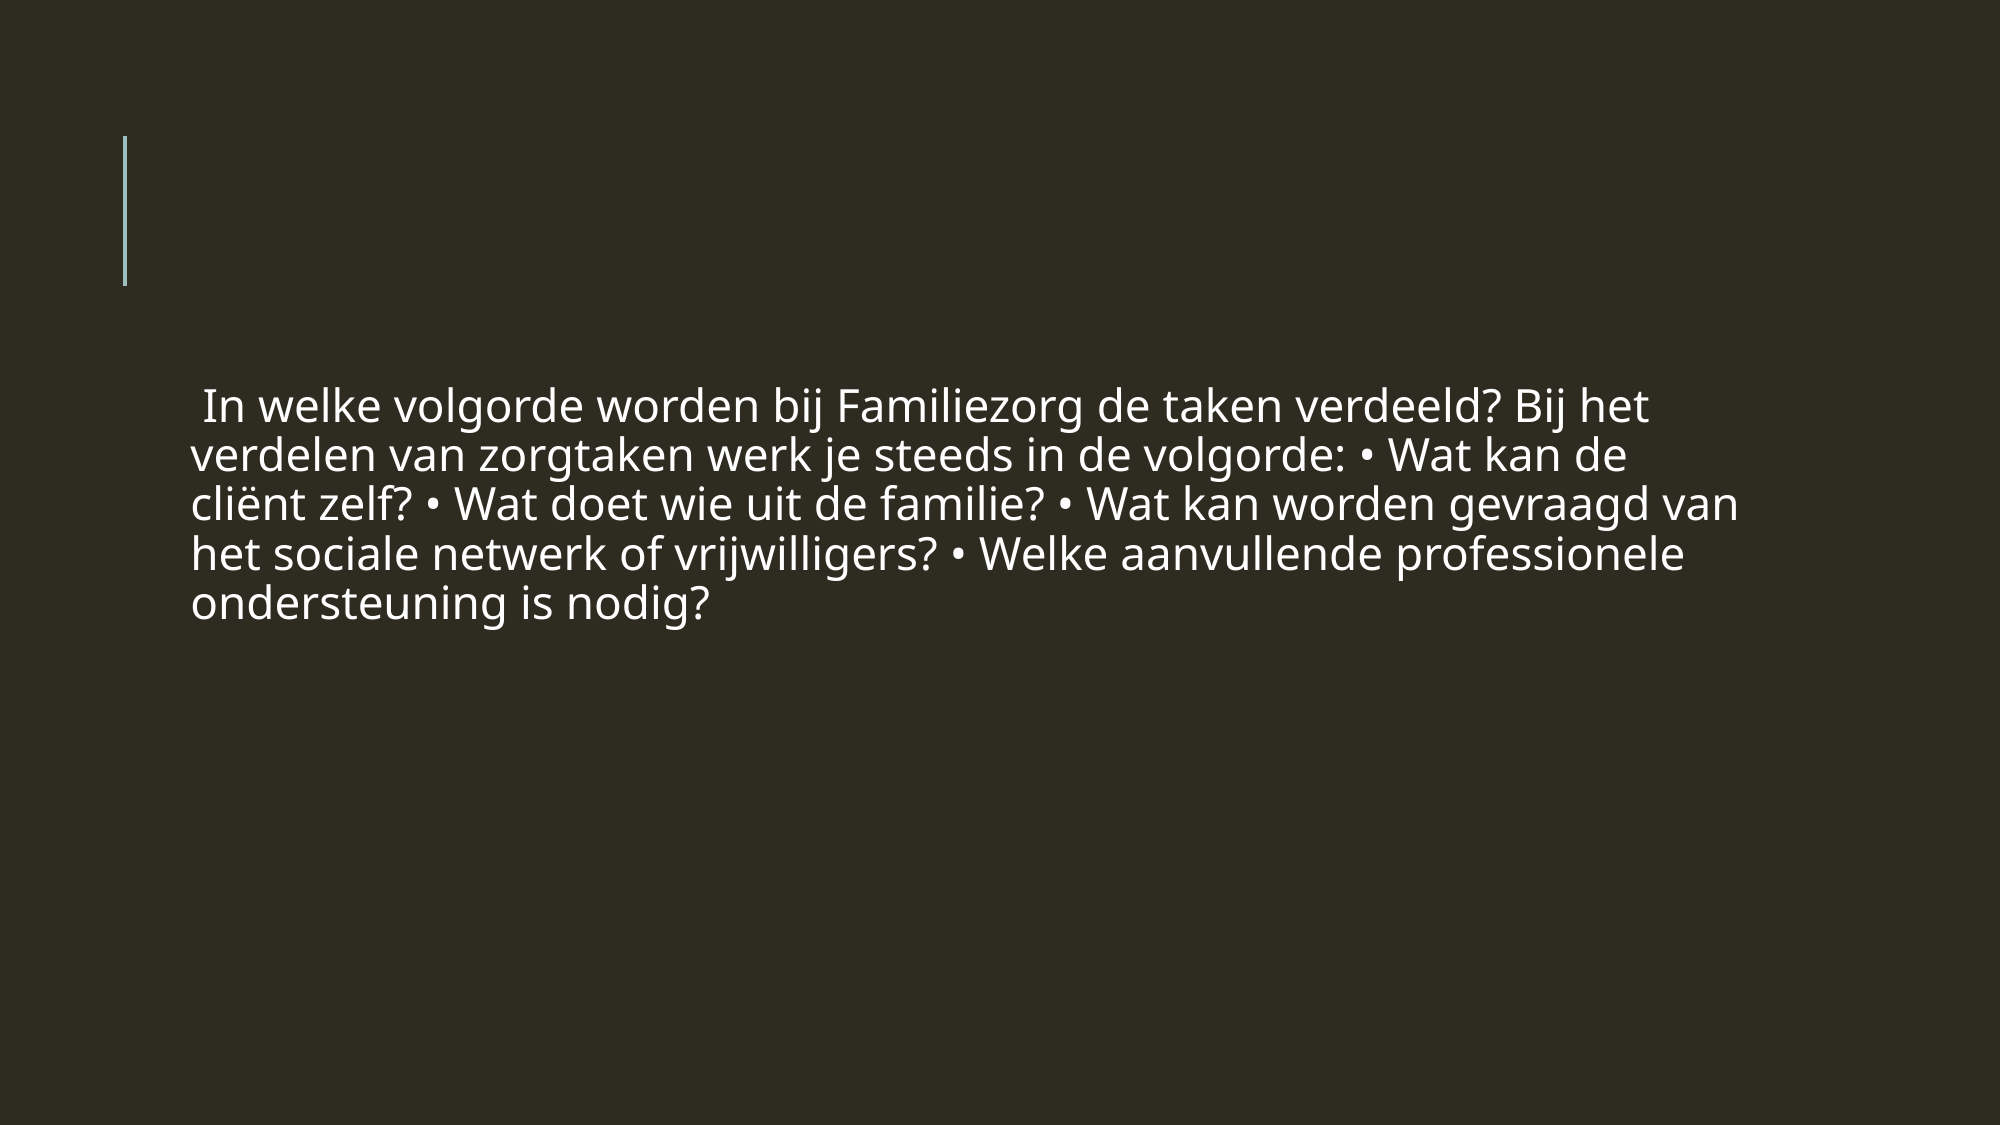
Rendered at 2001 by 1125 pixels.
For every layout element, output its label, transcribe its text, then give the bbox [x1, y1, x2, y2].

list In welke volgorde worden bij Familiezorg de taken verdeeld? Bij het verdelen van zorgtaken werk je steeds in de volgorde: • Wat kan de cliënt zelf? • Wat doet wie uit de familie? • Wat kan worden gevraagd van het sociale netwerk of vrijwilligers? • Welke aanvullende professionele ondersteuning is nodig? [168, 375, 1763, 1035]
